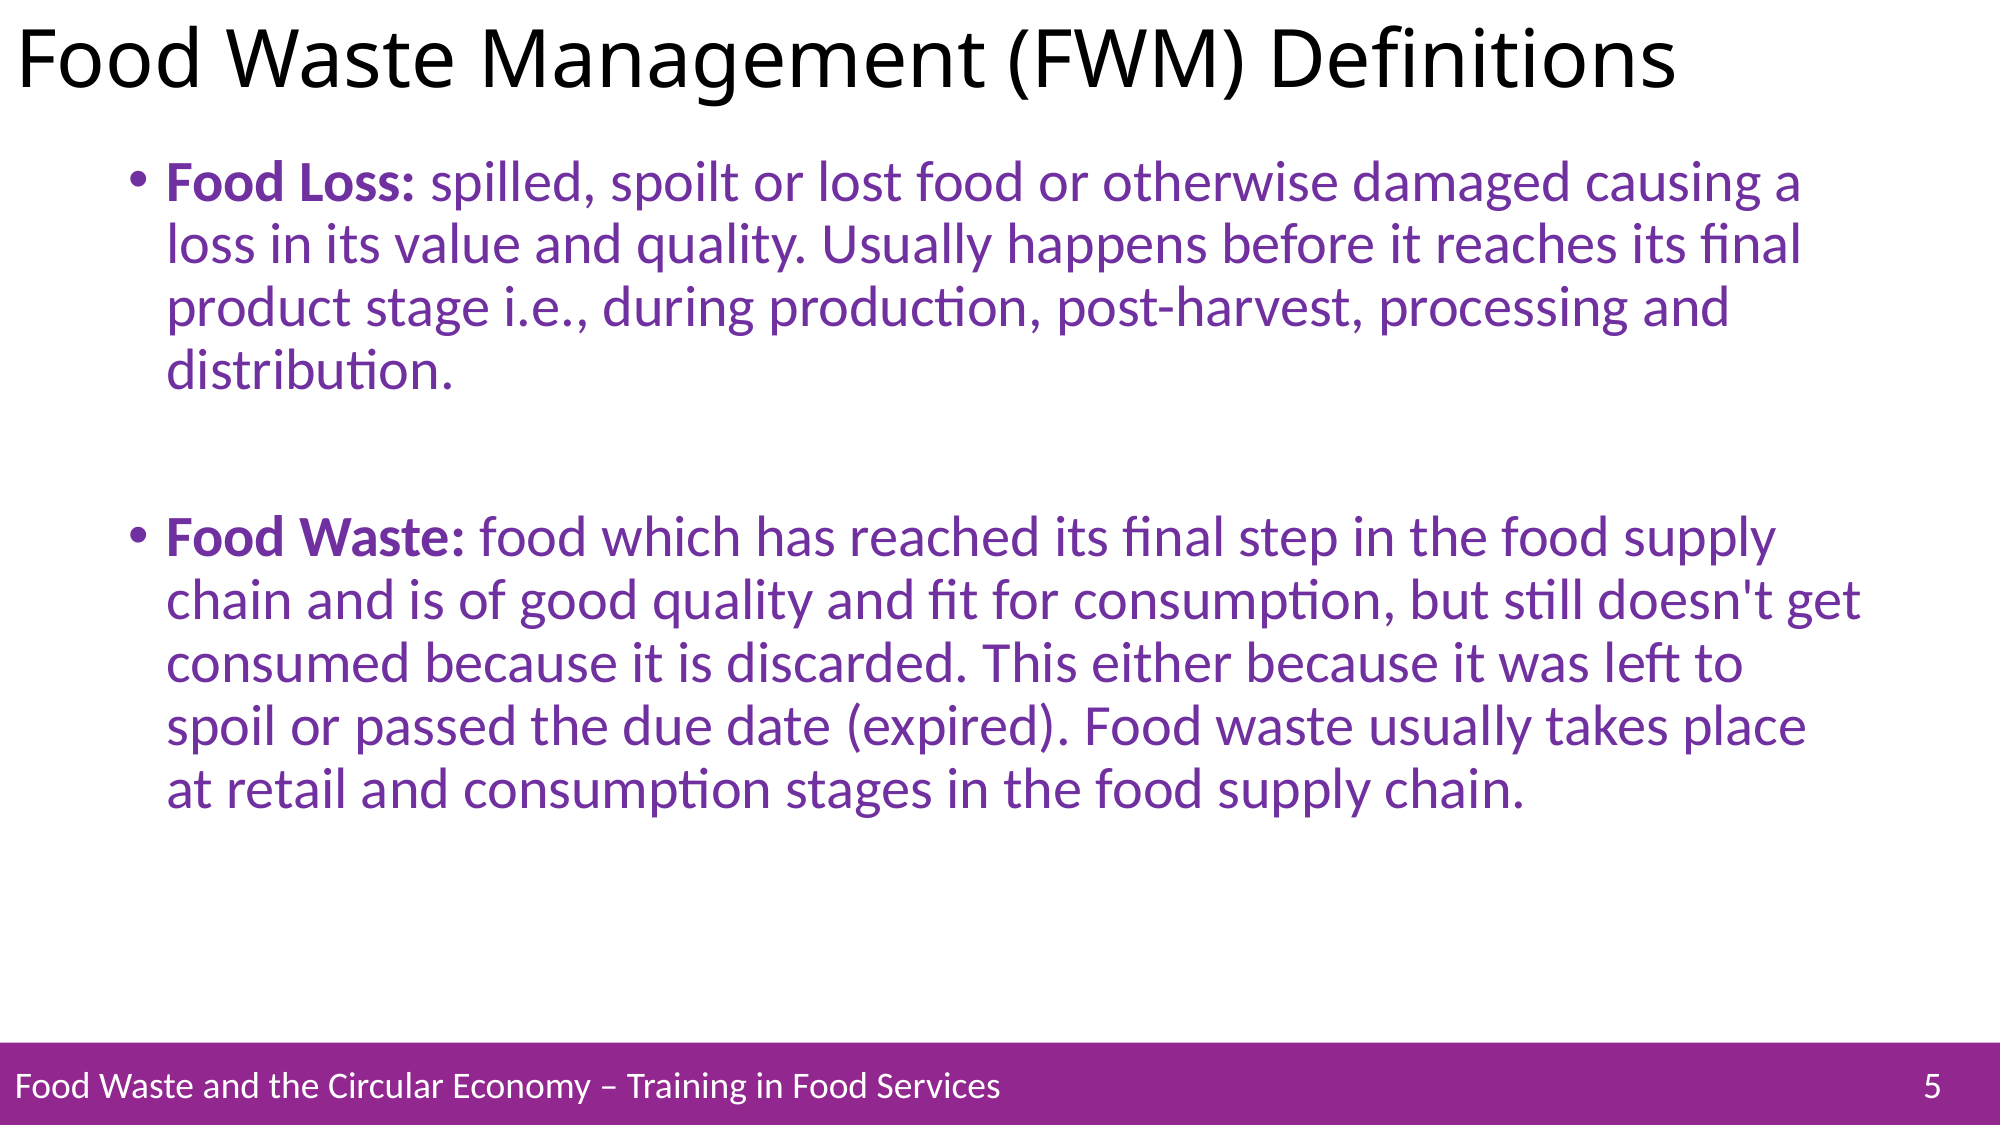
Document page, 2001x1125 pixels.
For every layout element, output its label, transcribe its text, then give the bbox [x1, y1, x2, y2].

list Food Loss: spilled, spoilt or lost food or otherwise damaged causing a loss in its value and quality. Usually happens before it reaches its final product stage i.e., during production, post-harvest, processing and distribution. Food Waste: food which has reached its final step in the food supply chain and is of good quality and fit for consumption, but still doesn't get consumed because it is discarded. This either because it was left to spoil or passed the due date (expired). Food waste usually takes place at retail and consumption stages in the food supply chain. [114, 143, 1880, 994]
title Food Waste Management (FWM) Definitions [0, 0, 1725, 123]
